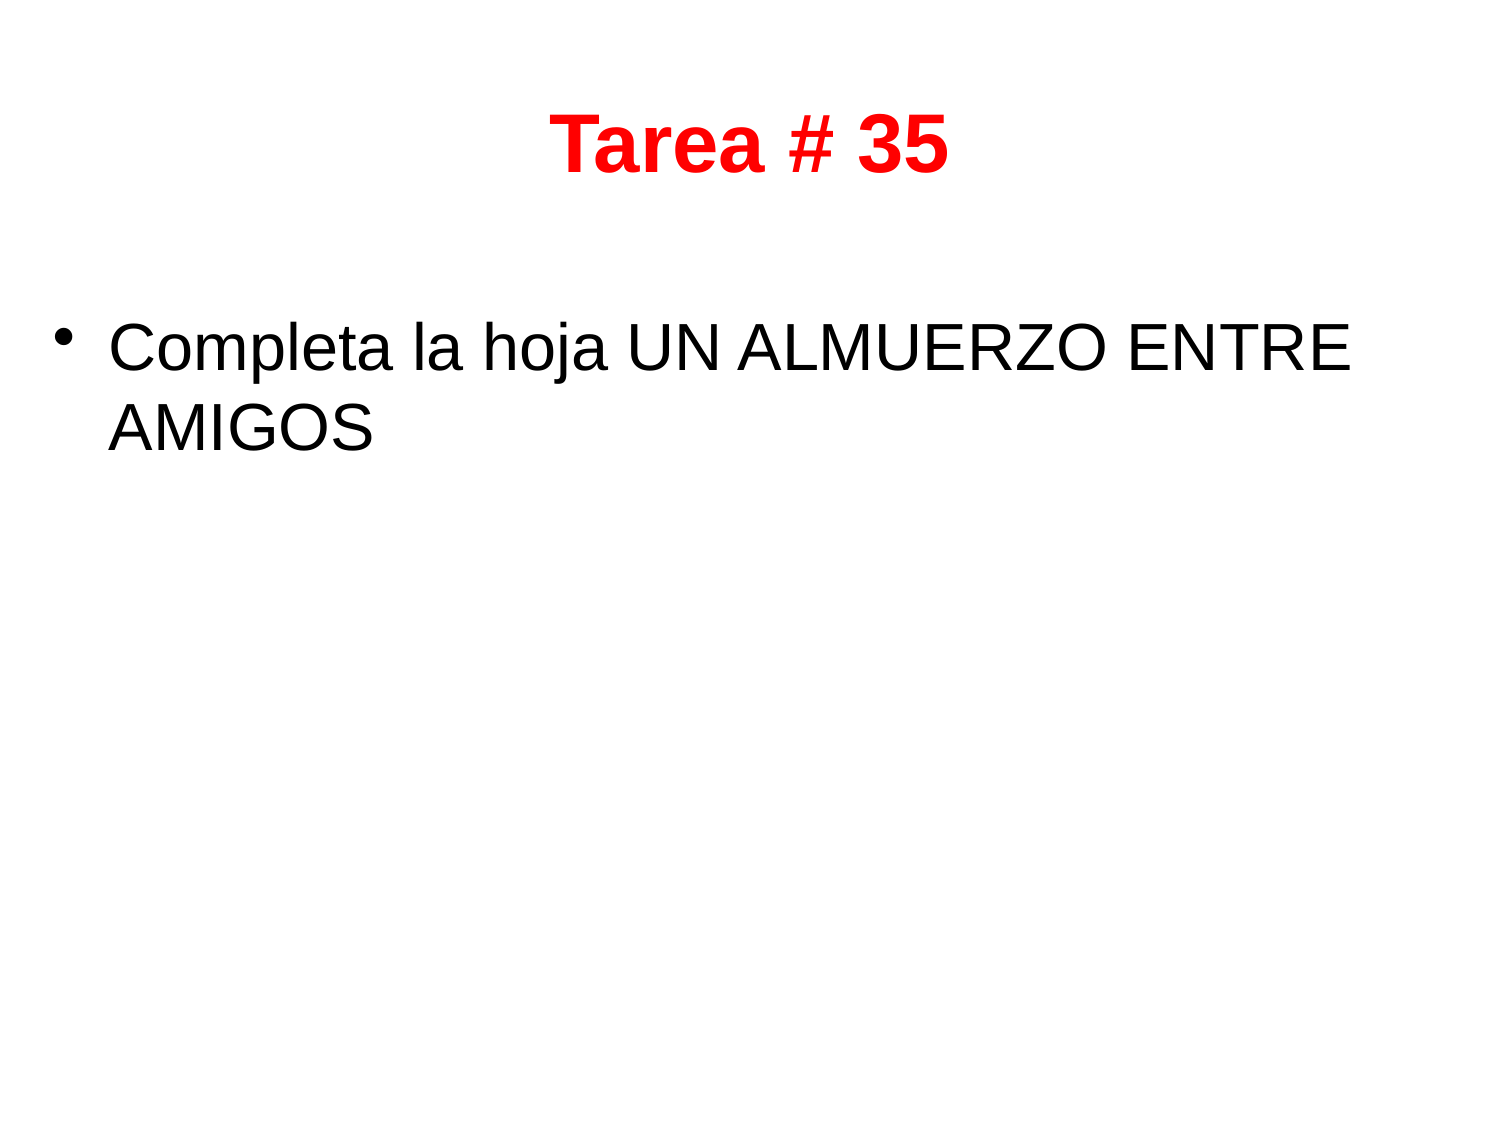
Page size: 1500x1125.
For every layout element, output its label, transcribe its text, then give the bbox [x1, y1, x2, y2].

title Tarea # 35 [75, 45, 1425, 233]
list Completa la hoja UN ALMUERZO ENTRE AMIGOS [37, 296, 1500, 962]
